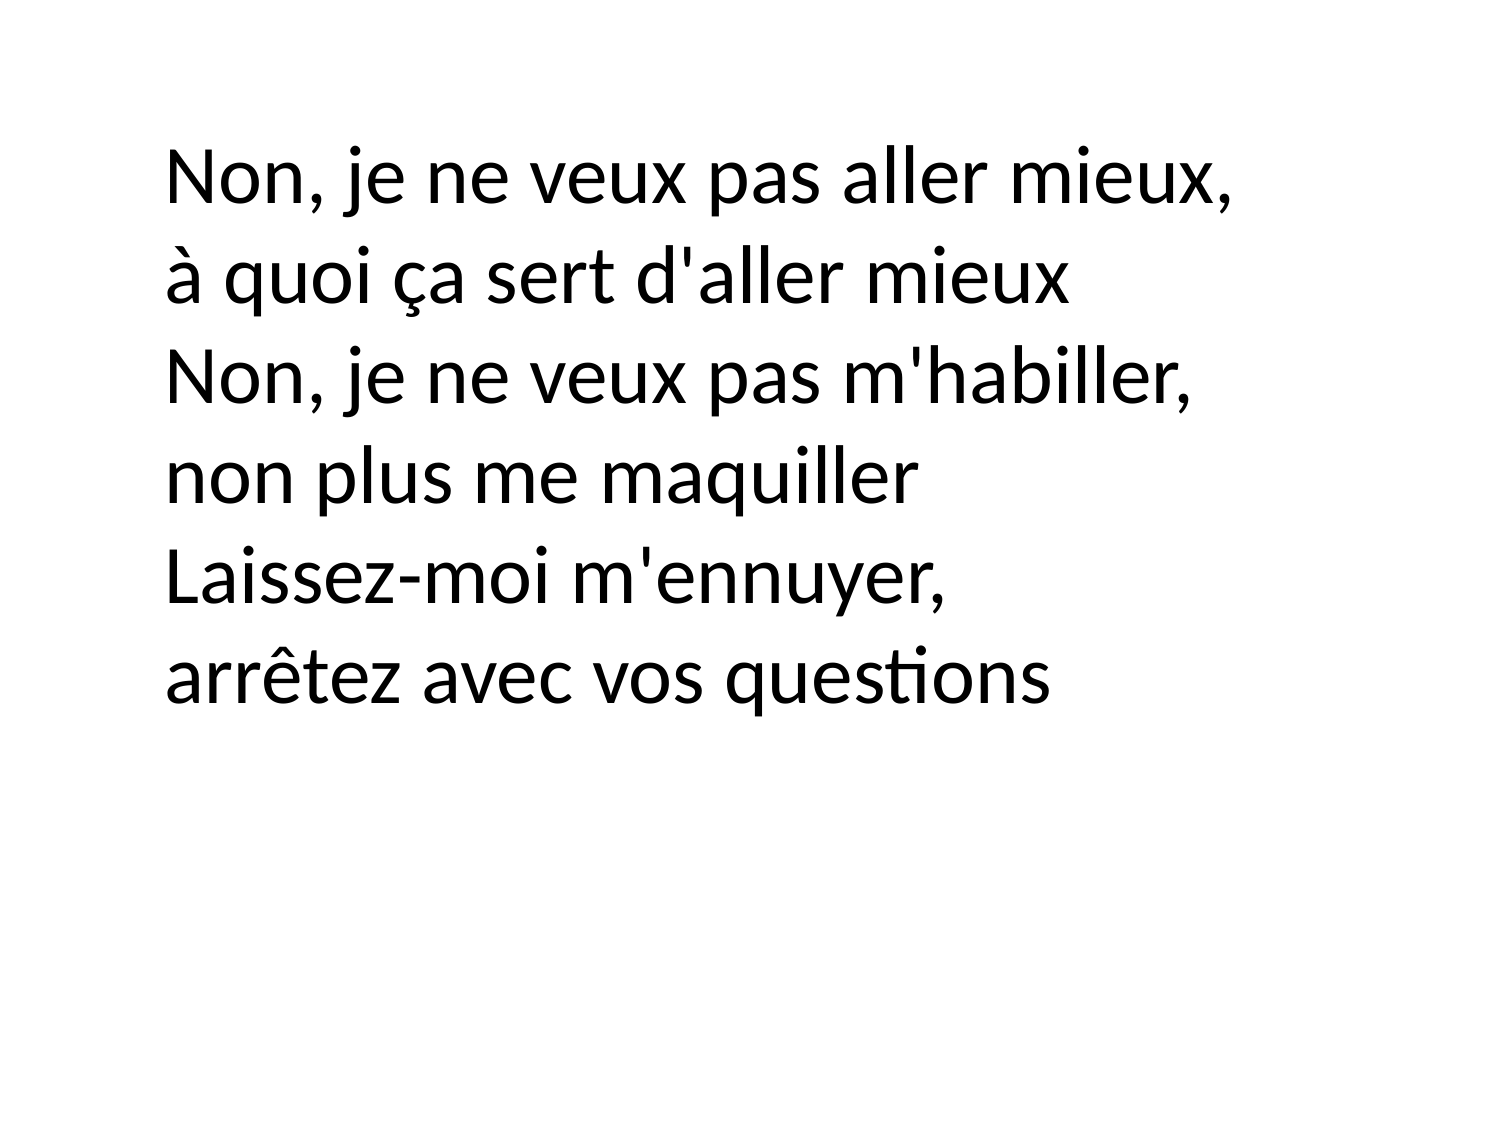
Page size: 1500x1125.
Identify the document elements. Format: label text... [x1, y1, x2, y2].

text_box Non, je ne veux pas aller mieux, à quoi ça sert d'aller mieux Non, je ne veux pas m'habiller, non plus me maquiller Laissez-moi m'ennuyer, arrêtez avec vos questions [150, 112, 1500, 728]
